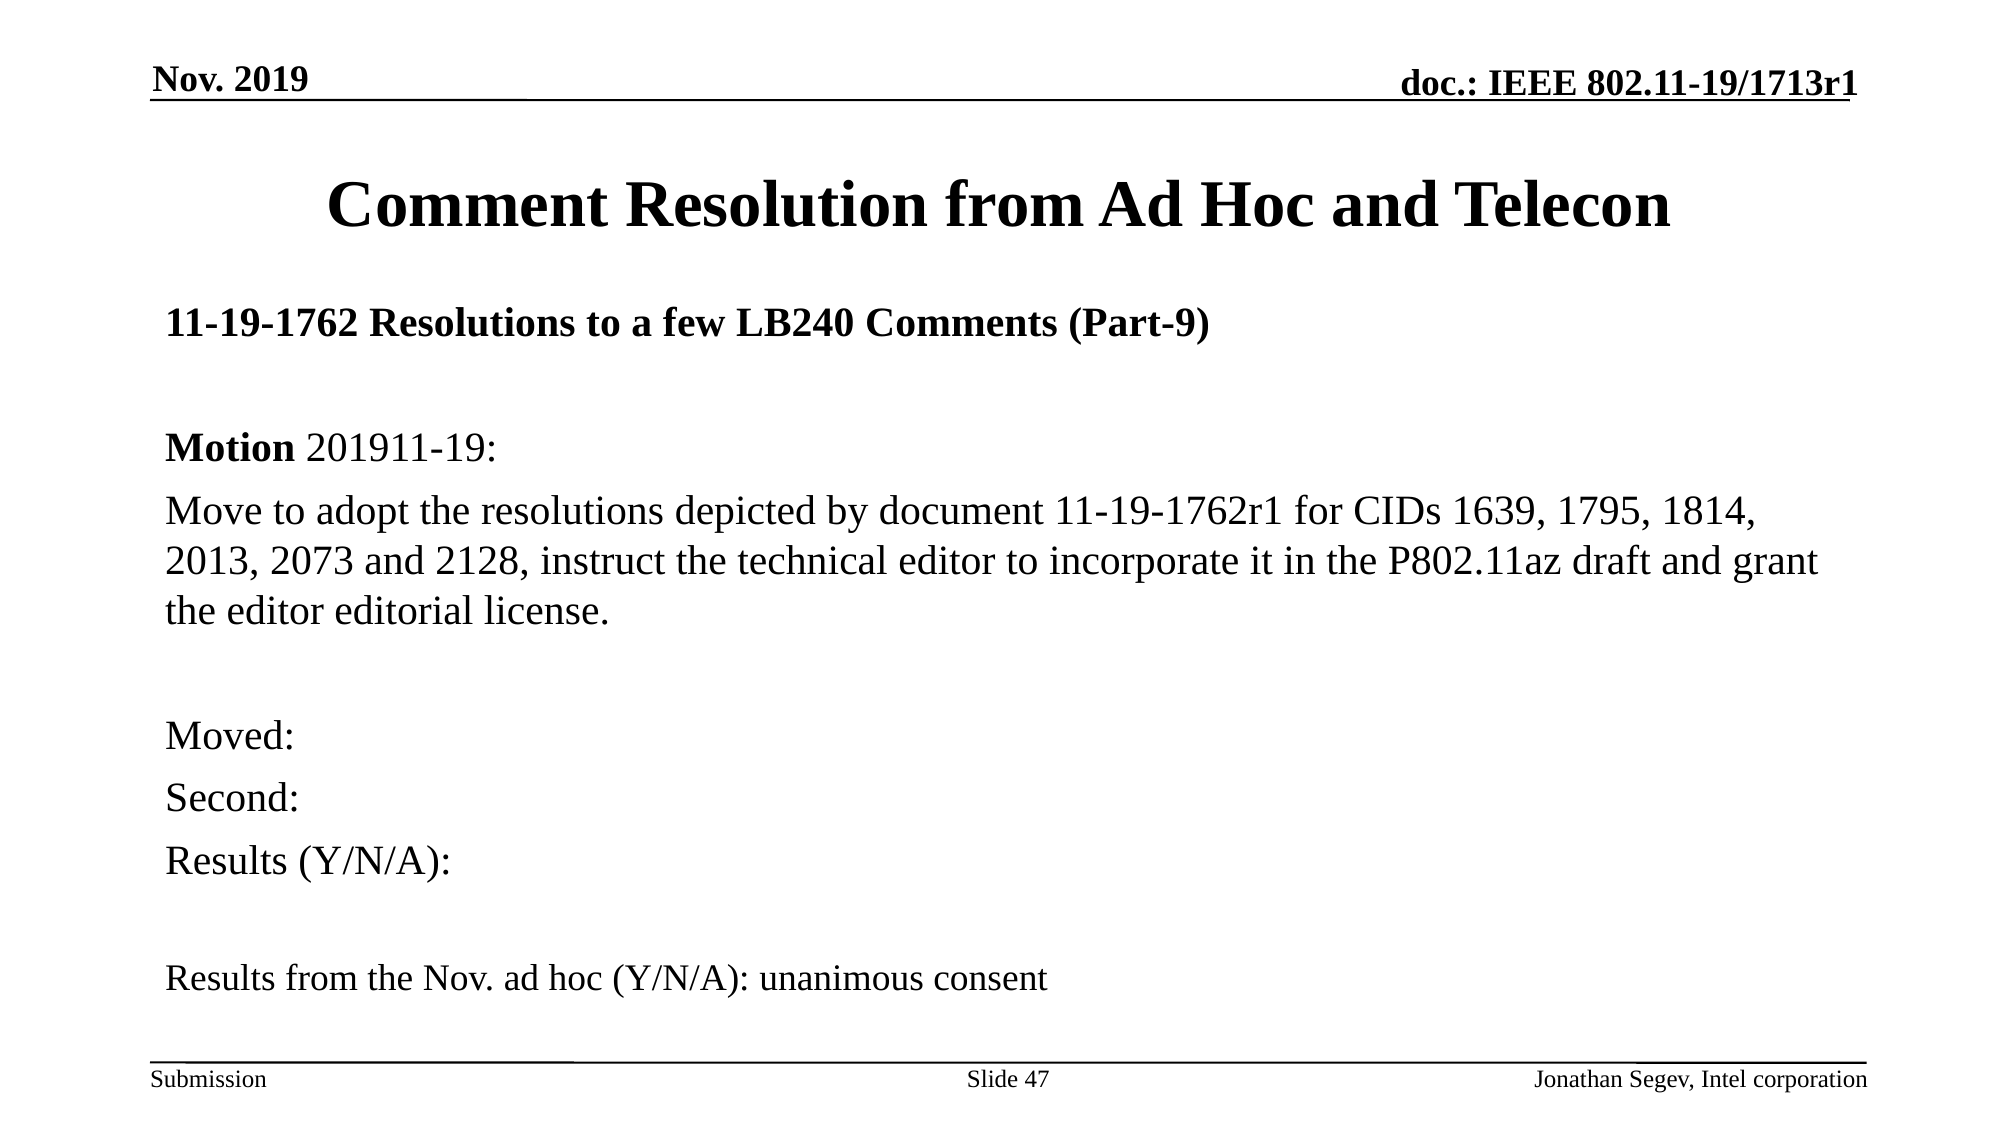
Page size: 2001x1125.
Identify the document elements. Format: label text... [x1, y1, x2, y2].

footer Jonathan Segev, Intel corporation [1171, 1061, 1869, 1093]
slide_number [152, 54, 563, 100]
title Comment Resolution from Ad Hoc and Telecon [149, 112, 1850, 286]
slide_number Slide 47 [950, 1061, 1067, 1123]
list 11-19-1762 Resolutions to a few LB240 Comments (Part-9) Motion 201911-19: Move to adopt the resolutions depicted by document 11-19-1762r1 for CIDs 1639, 1795, 1814, 2013, 2073 and 2128, instruct the technical editor to incorporate it in the P802.11az draft and grant the editor editorial license. Moved: Second: Results (Y/N/A): Results from the Nov. ad hoc (Y/N/A): unanimous consent [149, 286, 1850, 1000]
